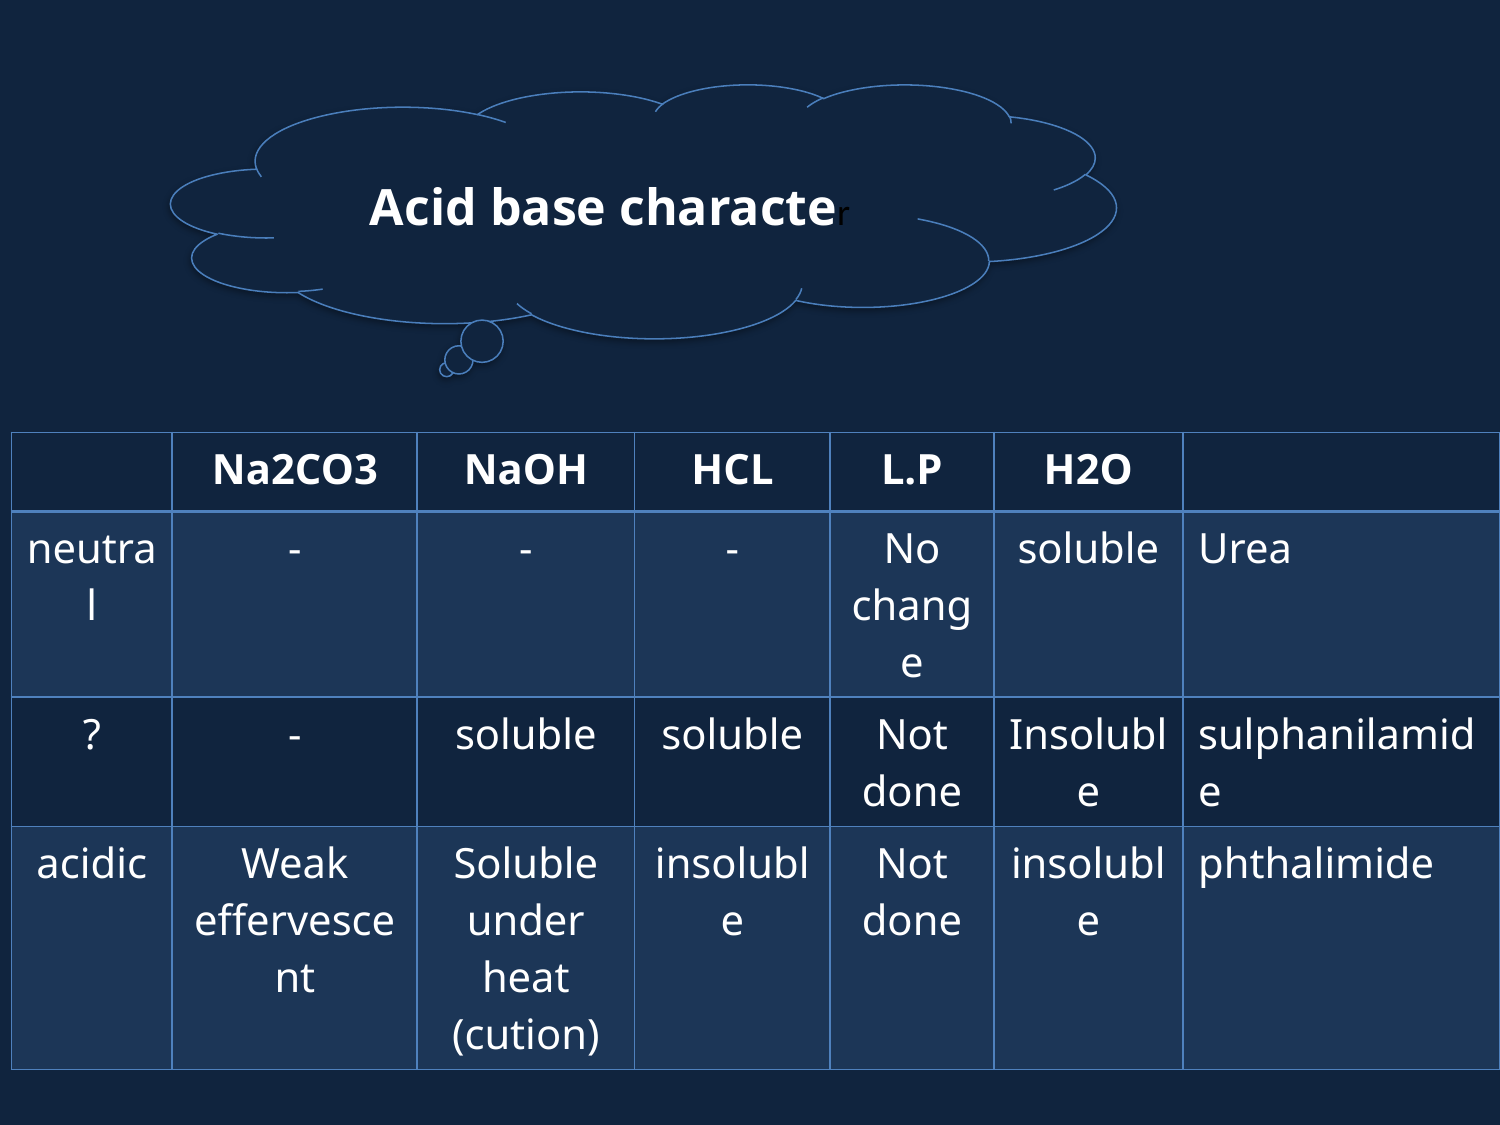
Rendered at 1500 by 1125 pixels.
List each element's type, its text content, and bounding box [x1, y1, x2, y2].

table_cell - [418, 513, 634, 696]
table_header HCL [635, 433, 829, 510]
table_cell No change [831, 513, 993, 696]
text_box Acid base character [169, 84, 1118, 378]
table_header [12, 433, 171, 510]
table_cell Soluble under heat (cution) [418, 827, 634, 1069]
table_cell acidic [12, 827, 171, 1069]
table_cell phthalimide [1184, 827, 1499, 1069]
table_cell soluble [635, 698, 829, 826]
table_header L.P [831, 433, 993, 510]
table_cell Insoluble [995, 698, 1182, 826]
table_cell neutral [12, 513, 171, 696]
table_cell - [173, 698, 416, 826]
table_cell insoluble [995, 827, 1182, 1069]
table_cell Not done [831, 827, 993, 1069]
table_cell Weak effervescent [173, 827, 416, 1069]
table_cell - [635, 513, 829, 696]
table_cell Not done [831, 698, 993, 826]
table_cell sulphanilamide [1184, 698, 1499, 826]
table_cell insoluble [635, 827, 829, 1069]
table_cell soluble [418, 698, 634, 826]
table_header [1184, 433, 1499, 510]
table_cell soluble [995, 513, 1182, 696]
table_header H2O [995, 433, 1182, 510]
table_header Na2CO3 [173, 433, 416, 510]
table_cell Urea [1184, 513, 1499, 696]
table_cell ? [12, 698, 171, 826]
table_cell - [173, 513, 416, 696]
table_header NaOH [418, 433, 634, 510]
